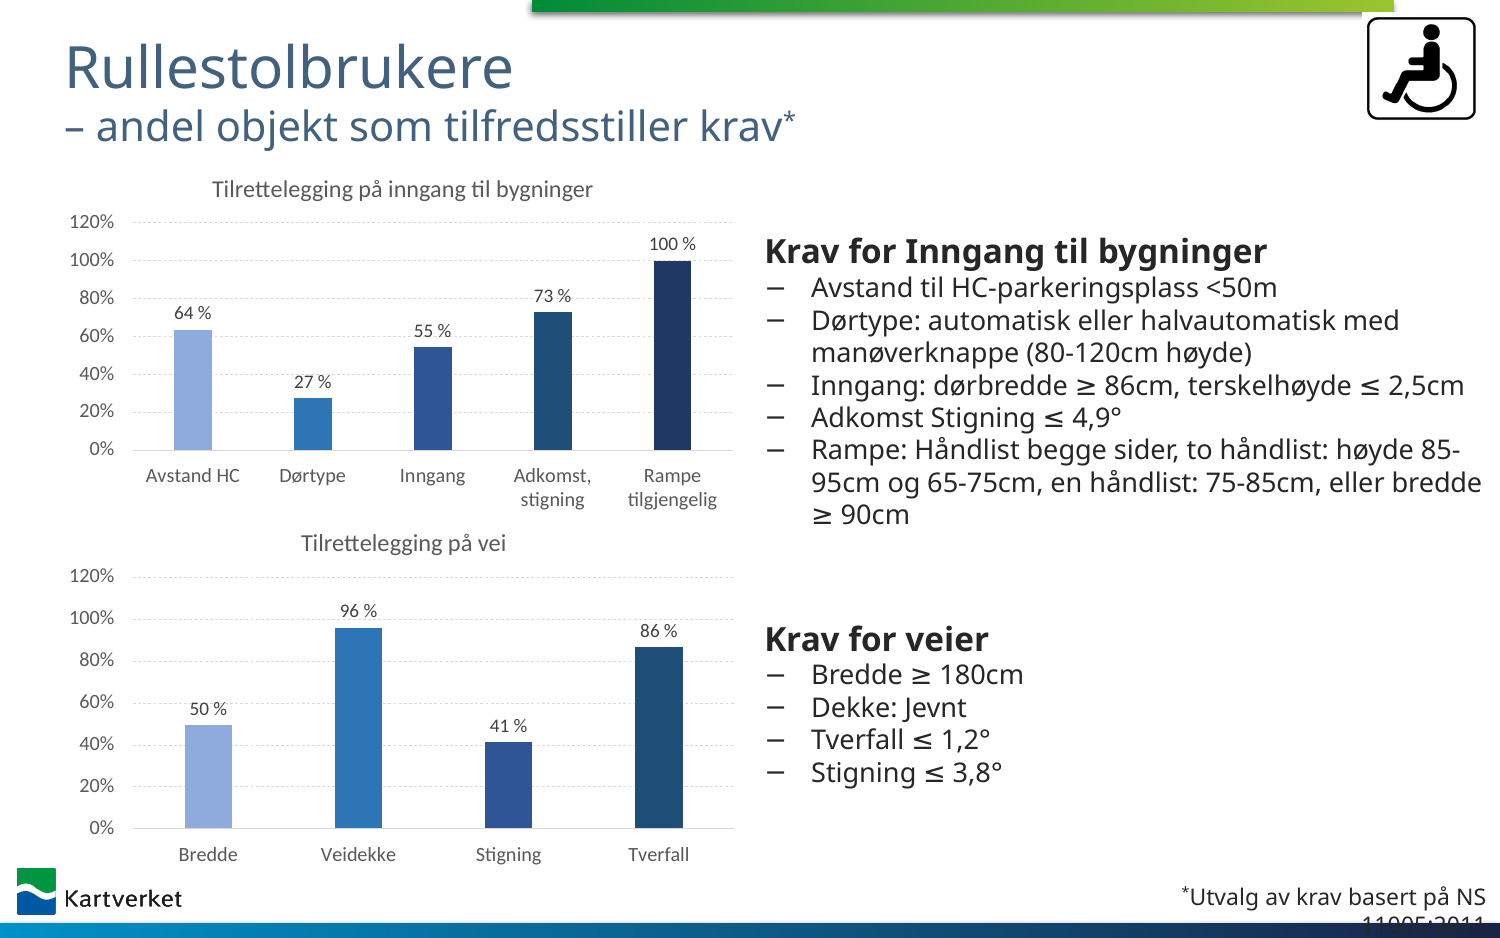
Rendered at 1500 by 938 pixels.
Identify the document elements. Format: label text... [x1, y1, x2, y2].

text_box Rullestolbrukere – andel objekt som tilfredsstiller krav* [49, 25, 1431, 158]
text_box Krav for Inngang til bygninger Avstand til HC-parkeringsplass <50m Dørtype: automatisk eller halvautomatisk med manøverknappe (80-120cm høyde) Inngang: dørbredde ≥ 86cm, terskelhøyde ≤ 2,5cm Adkomst Stigning ≤ 4,9° Rampe: Håndlist begge sider, to håndlist: høyde 85-95cm og 65-75cm, en håndlist: 75-85cm, eller bredde ≥ 90cm [749, 223, 1500, 538]
picture [62, 166, 744, 519]
text_box Krav for veier Bredde ≥ 180cm Dekke: Jevnt Tverfall ≤ 1,2° Stigning ≤ 3,8° [749, 610, 1500, 795]
picture [1362, 12, 1481, 126]
text_box *Utvalg av krav basert på NS 11005:2011 [1068, 873, 1500, 938]
picture [62, 520, 746, 874]
